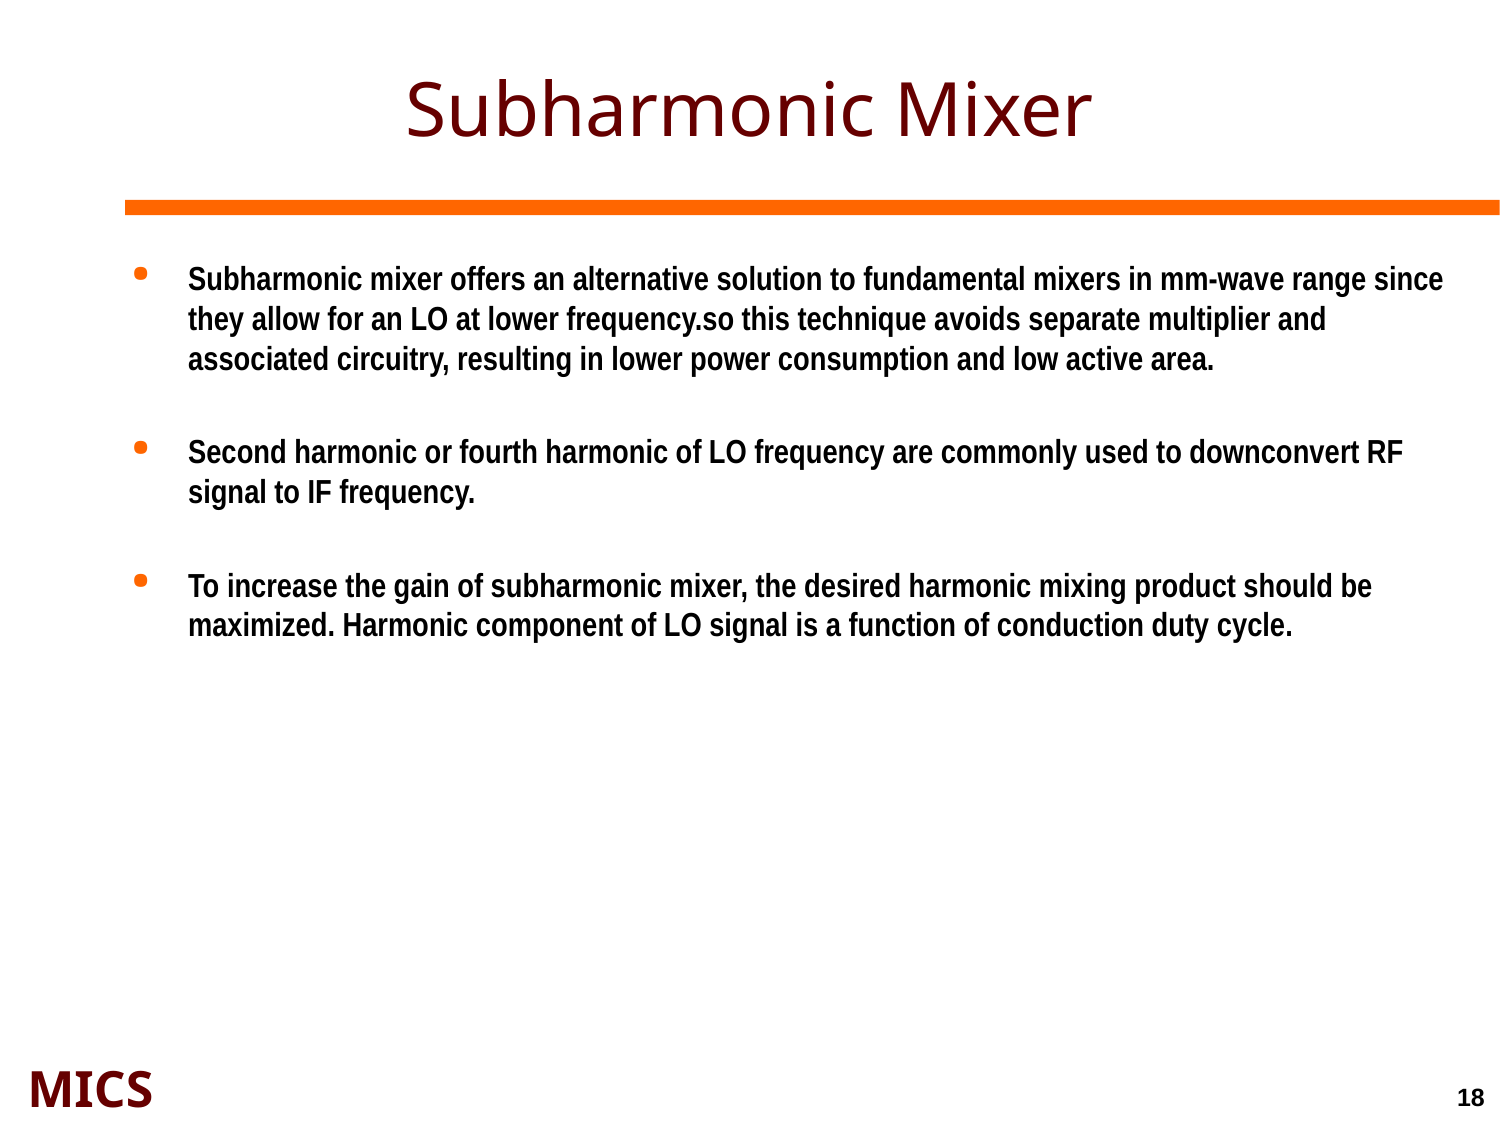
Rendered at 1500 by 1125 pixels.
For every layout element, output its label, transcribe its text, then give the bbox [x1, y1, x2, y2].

list Subharmonic mixer offers an alternative solution to fundamental mixers in mm-wave range since they allow for an LO at lower frequency.so this technique avoids separate multiplier and associated circuitry, resulting in lower power consumption and low active area. Second harmonic or fourth harmonic of LO frequency are commonly used to downconvert RF signal to IF frequency. To increase the gain of subharmonic mixer, the desired harmonic mixing product should be maximized. Harmonic component of LO signal is a function of conduction duty cycle. [116, 249, 1488, 926]
title Subharmonic Mixer [112, 12, 1388, 201]
slide_number 18 [1425, 1067, 1500, 1125]
